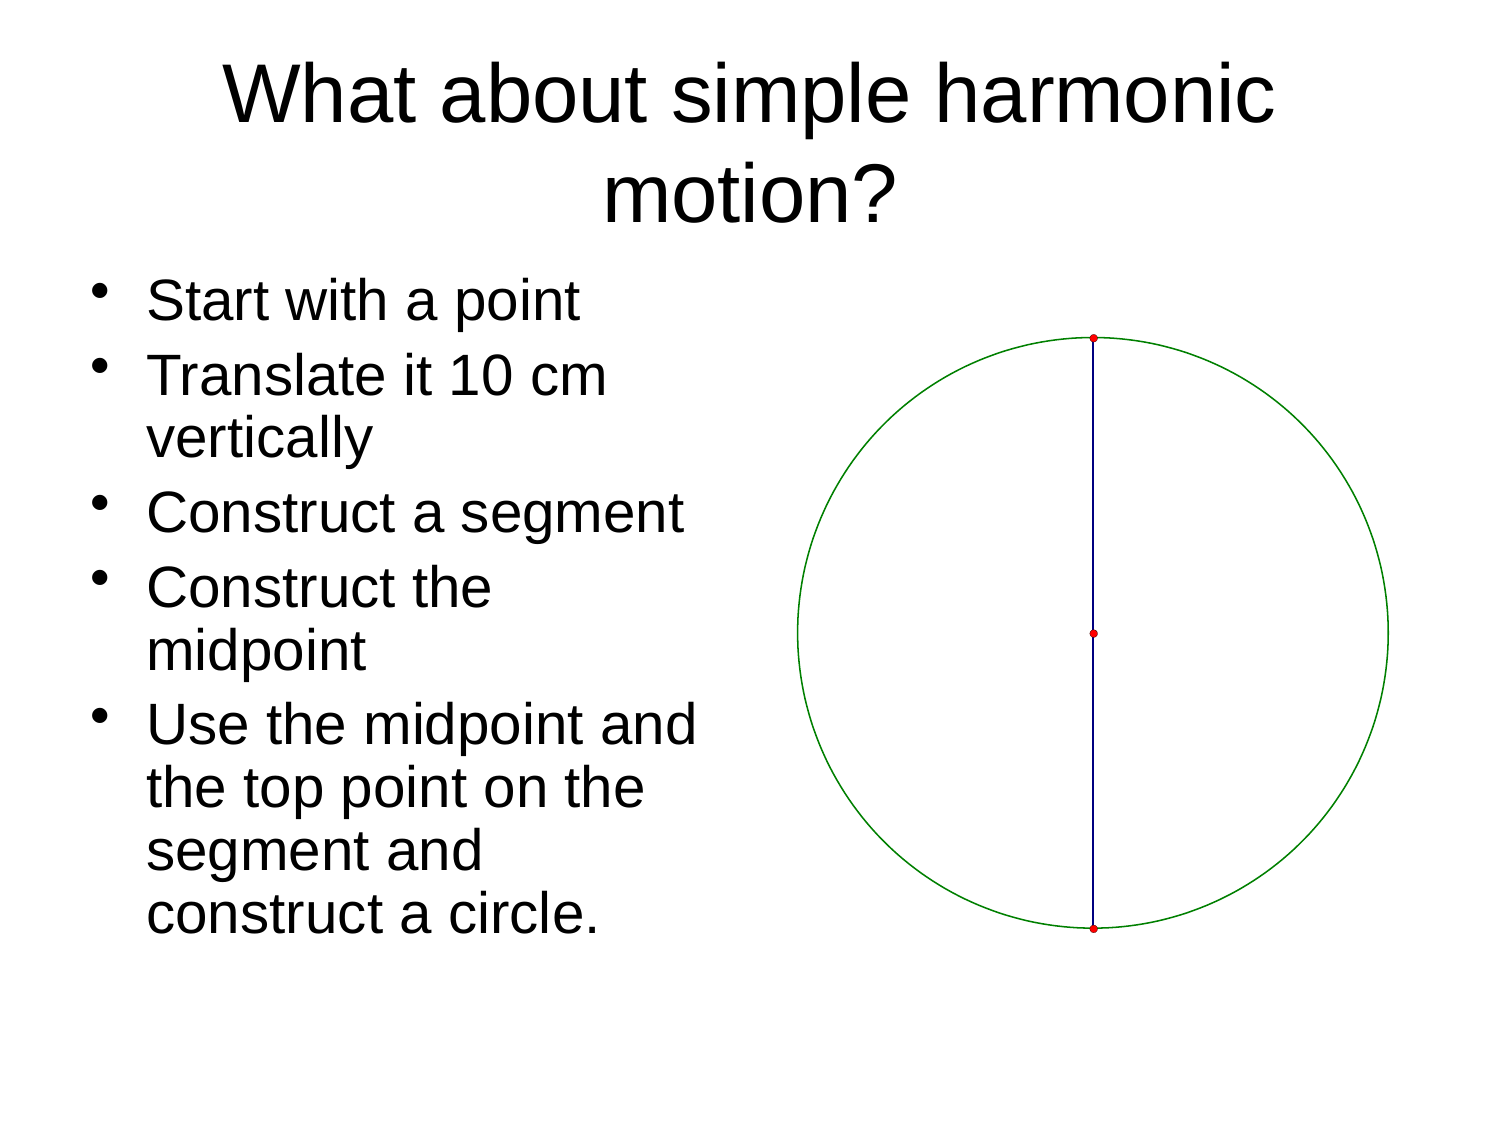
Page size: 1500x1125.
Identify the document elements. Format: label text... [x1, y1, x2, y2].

list Start with a point Translate it 10 cm vertically Construct a segment Construct the midpoint Use the midpoint and the top point on the segment and construct a circle. [74, 262, 738, 1006]
title What about simple harmonic motion? [74, 44, 1426, 233]
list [781, 316, 1406, 951]
